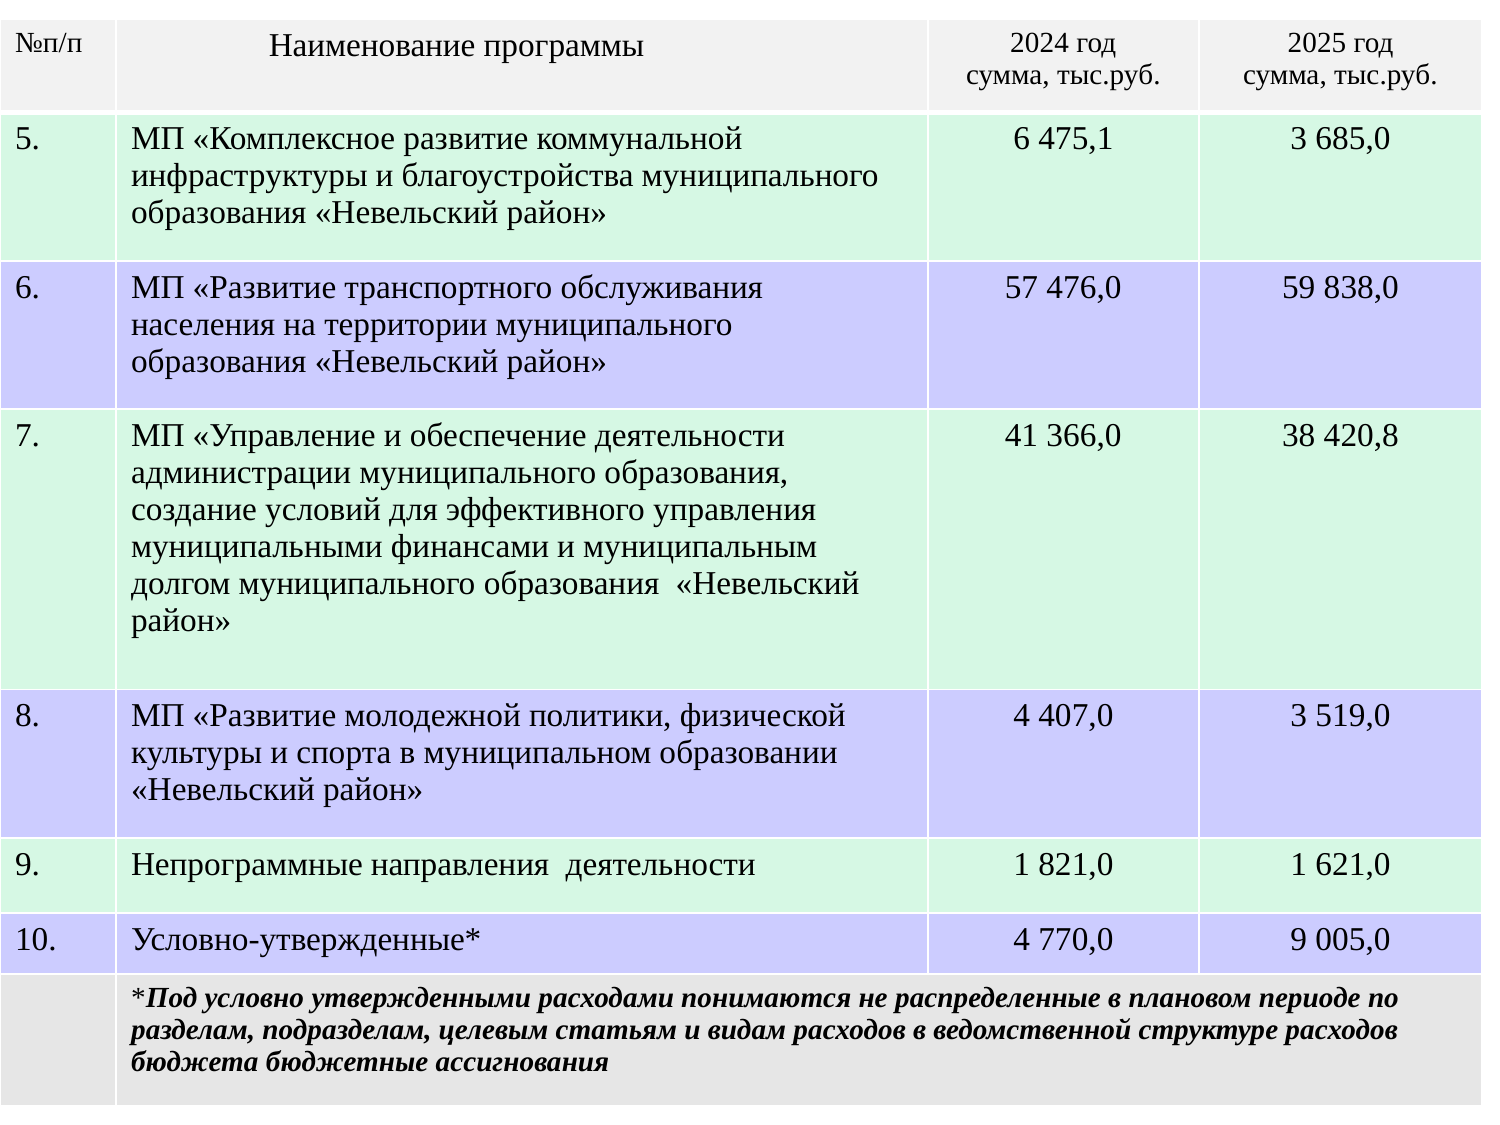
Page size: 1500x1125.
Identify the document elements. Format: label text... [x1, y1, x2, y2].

table_cell МП «Комплексное развитие коммунальной инфраструктуры и благоустройства муниципального образования «Невельский район» [117, 115, 927, 260]
table_cell 41 366,0 [929, 410, 1198, 689]
table_cell 9. [1, 839, 115, 912]
table_cell 7. [1, 410, 115, 689]
table_cell 1 621,0 [1200, 839, 1481, 912]
table_cell 3 685,0 [1200, 115, 1481, 260]
table_cell 4 407,0 [929, 690, 1198, 837]
table_cell 1 821,0 [929, 839, 1198, 912]
table_cell МП «Управление и обеспечение деятельности администрации муниципального образования, создание условий для эффективного управления муниципальными финансами и муниципальным долгом муниципального образования «Невельский район» [117, 410, 927, 689]
table_cell Непрограммные направления деятельности [117, 839, 927, 912]
table_cell 10. [1, 914, 115, 973]
table_cell 6 475,1 [929, 115, 1198, 260]
table_cell МП «Развитие молодежной политики, физической культуры и спорта в муниципальном образовании «Невельский район» [117, 690, 927, 837]
table_cell *Под условно утвержденными расходами понимаются не распределенные в плановом периоде по разделам, подразделам, целевым статьям и видам расходов в ведомственной структуре расходов бюджета бюджетные ассигнования [117, 975, 1481, 1105]
table_header 2025 год сумма, тыс.руб. [1200, 20, 1481, 110]
table_cell 59 838,0 [1200, 262, 1481, 408]
table_cell 57 476,0 [929, 262, 1198, 408]
table_header 2024 год сумма, тыс.руб. [929, 20, 1198, 110]
table_cell 6. [1, 262, 115, 408]
table_cell 4 770,0 [929, 914, 1198, 973]
table_header Наименование программы [117, 20, 927, 110]
table_cell 9 005,0 [1200, 914, 1481, 973]
table_cell 8. [1, 690, 115, 837]
table_cell 38 420,8 [1200, 410, 1481, 689]
table_cell МП «Развитие транспортного обслуживания населения на территории муниципального образования «Невельский район» [117, 262, 927, 408]
table_cell 5. [1, 115, 115, 260]
table_cell [1, 975, 115, 1105]
table_cell Условно-утвержденные* [117, 914, 927, 973]
table_cell 3 519,0 [1200, 690, 1481, 837]
table_header №п/п [1, 20, 115, 110]
